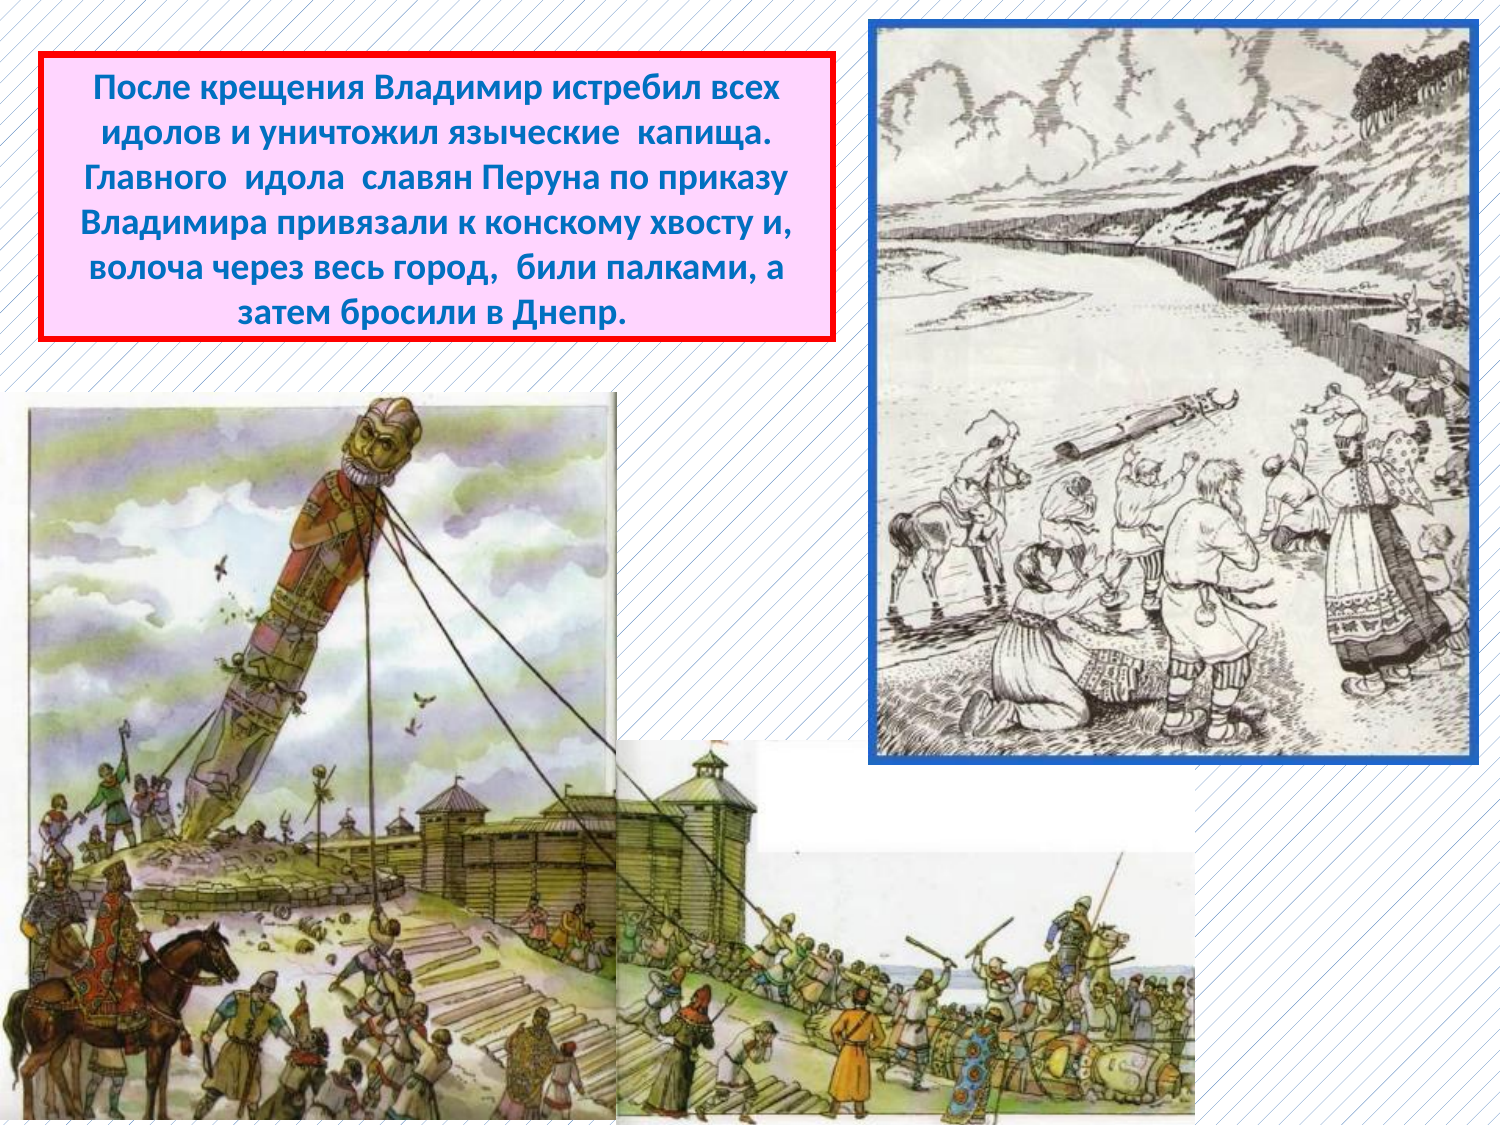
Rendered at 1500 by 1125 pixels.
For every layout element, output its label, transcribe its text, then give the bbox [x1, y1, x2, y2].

text_box После крещения Владимир истребил всех идолов и уничтожил языческие капища. Главного идола славян Перуна по приказу Владимира привязали к конскому хвосту и, волоча через весь город, били палками, а затем бросили в Днепр. [41, 54, 833, 340]
picture [0, 19, 1479, 1125]
